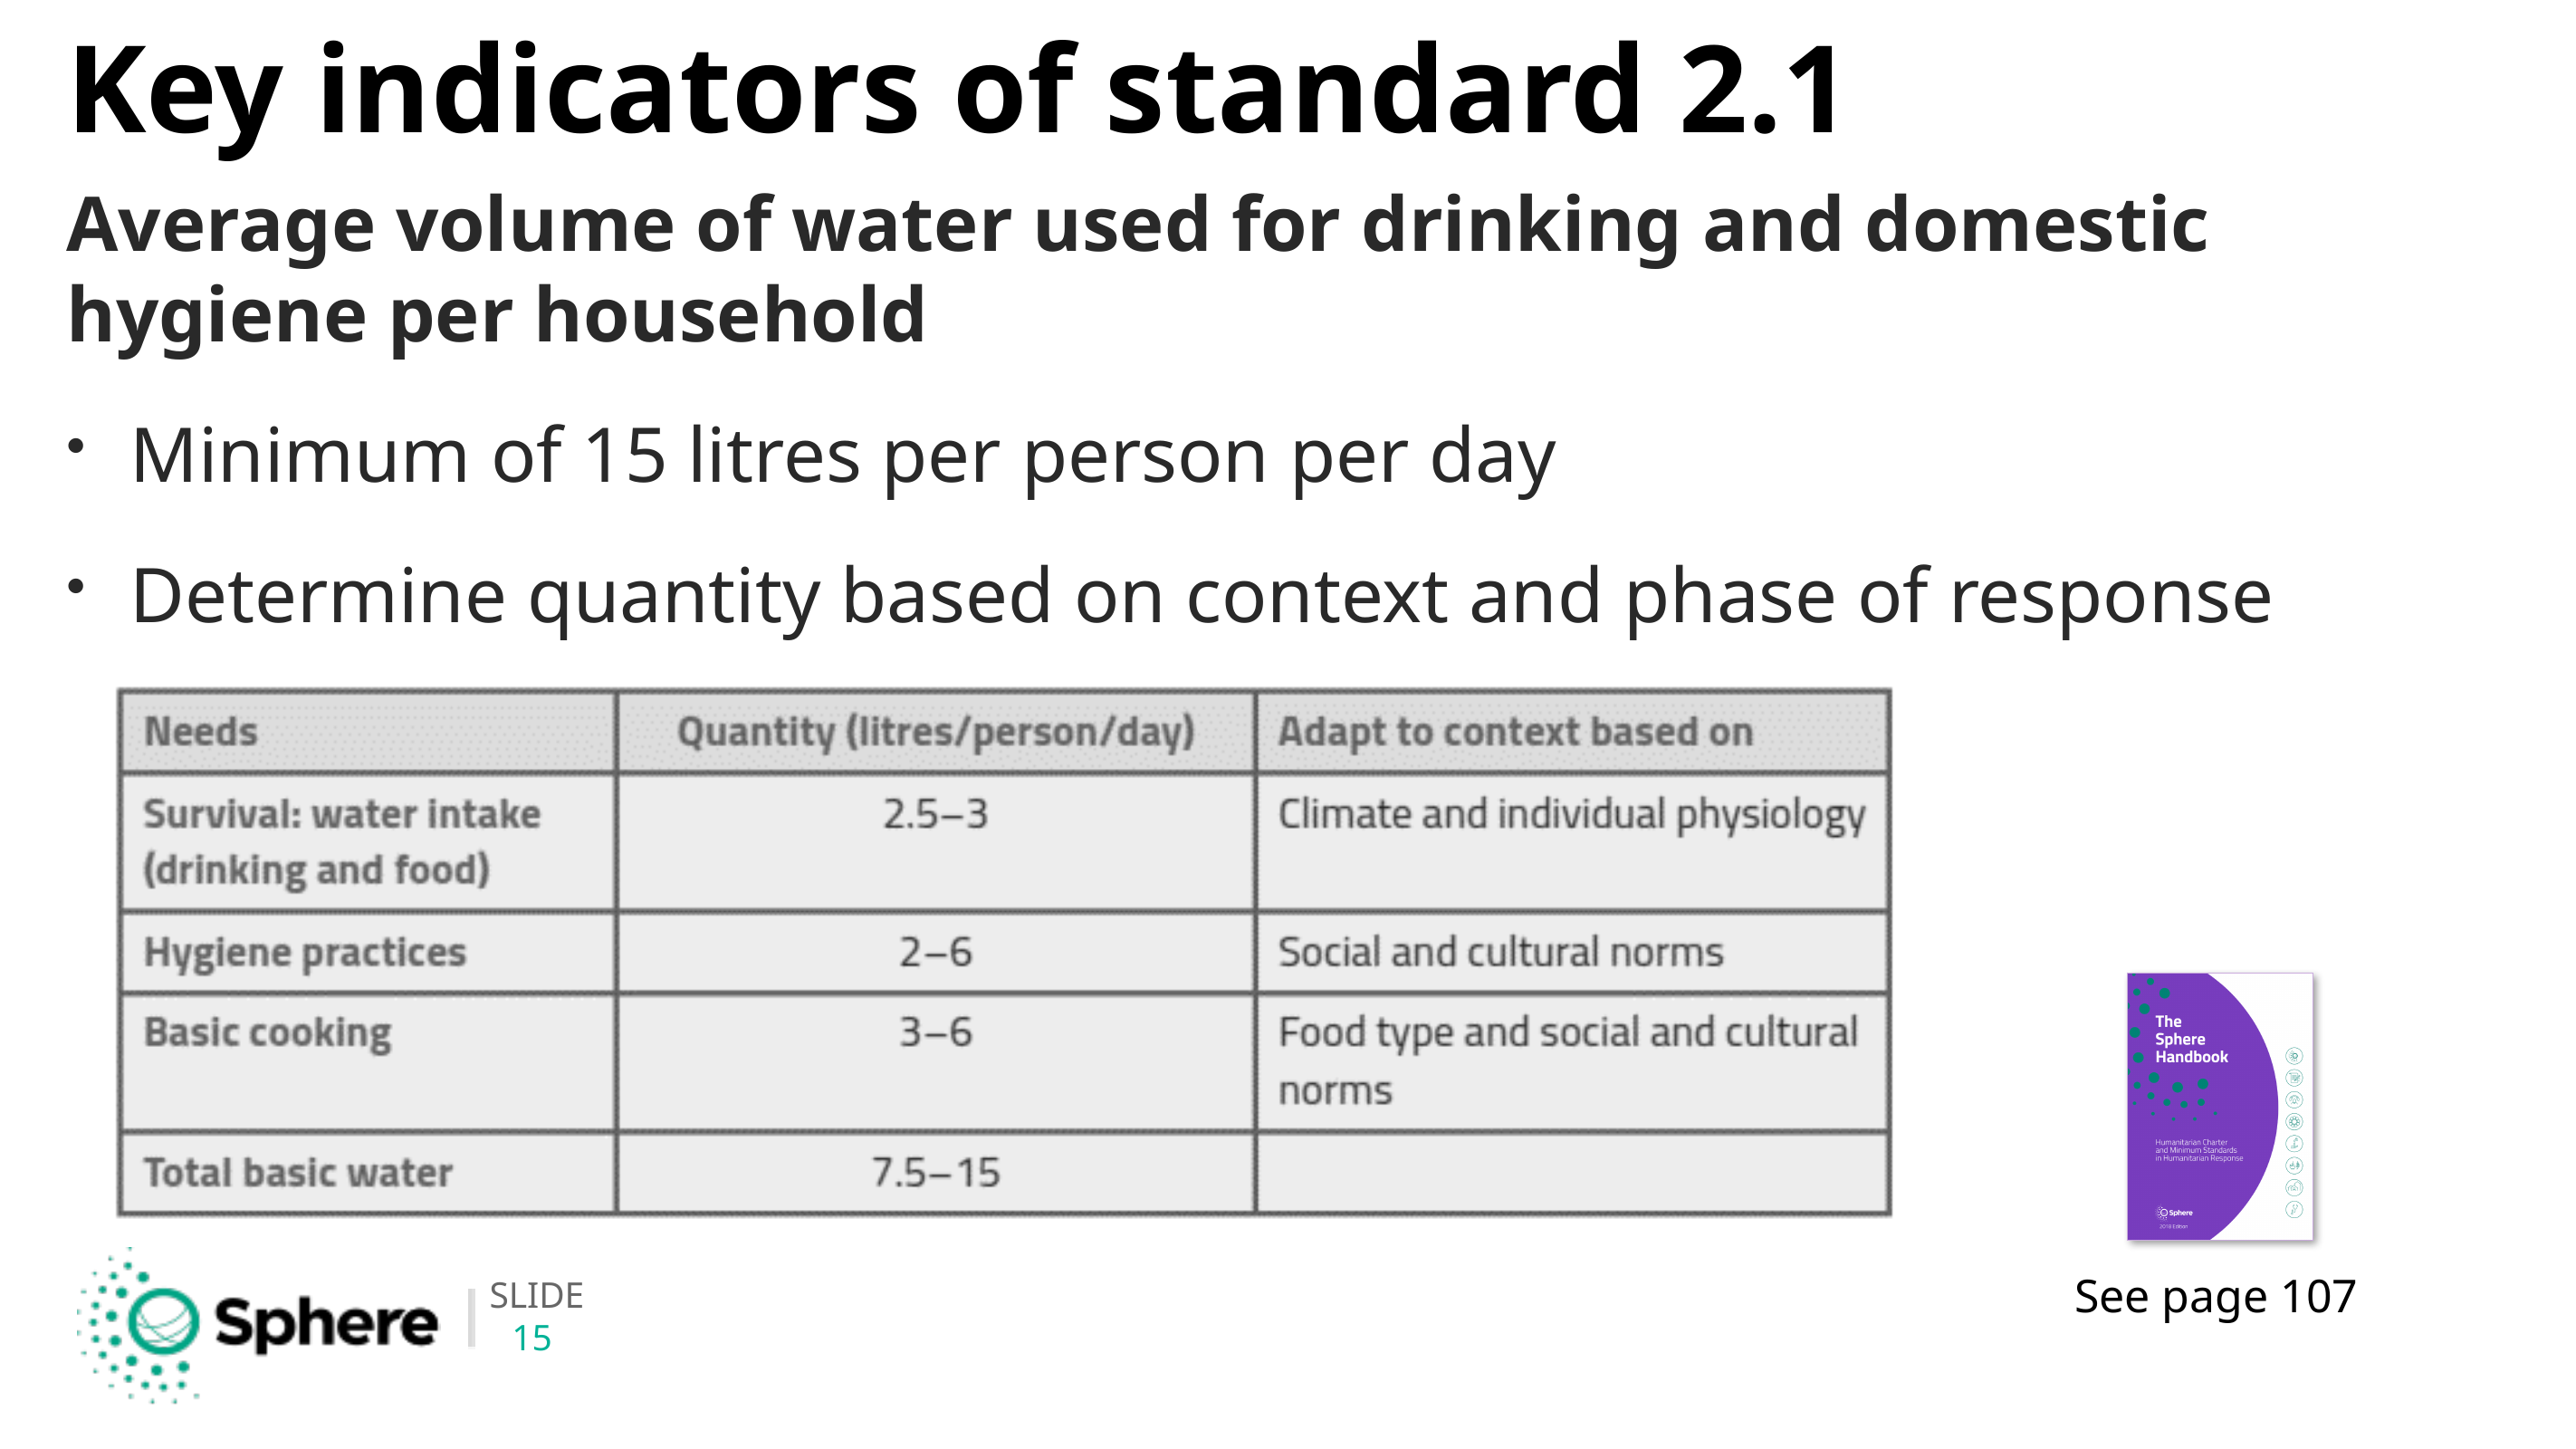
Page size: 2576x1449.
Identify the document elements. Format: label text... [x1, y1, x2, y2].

slide_number 15 [503, 1307, 568, 1369]
picture [468, 1289, 479, 1349]
picture [2127, 973, 2313, 1241]
list Average volume of water used for drinking and domestic hygiene per household Minimum of 15 litres per person per day Determine quantity based on context and phase of response [58, 167, 2375, 1103]
picture [77, 1247, 441, 1406]
title Key indicators of standard 2.1 [58, 3, 2258, 167]
picture [98, 657, 1927, 1241]
text_box See page 107 [2066, 1260, 2366, 1329]
